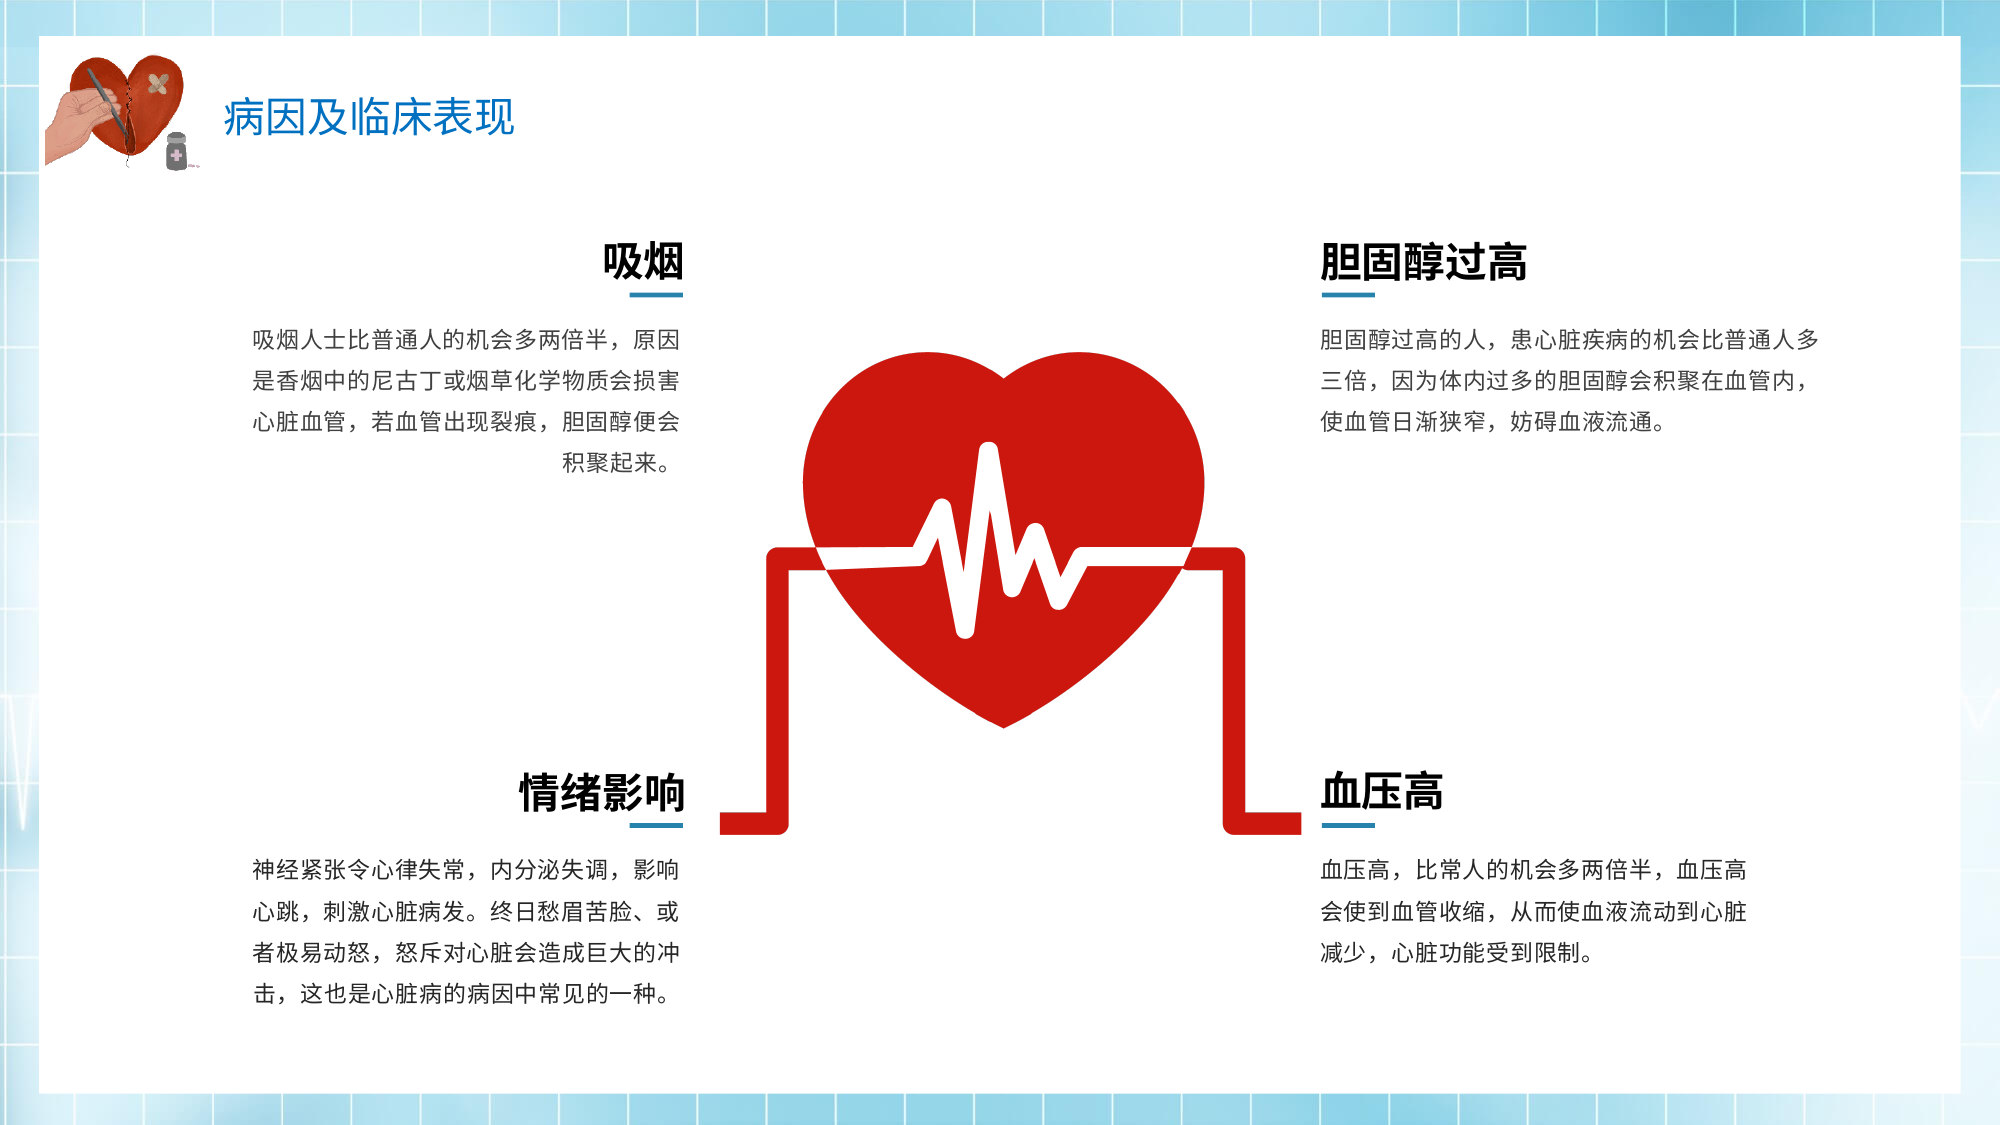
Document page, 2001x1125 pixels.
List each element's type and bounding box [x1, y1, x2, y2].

picture [0, 0, 2000, 1125]
text_box [191, 759, 701, 1017]
text_box [1305, 757, 1815, 970]
text_box [1305, 228, 1857, 439]
text_box [191, 227, 701, 487]
